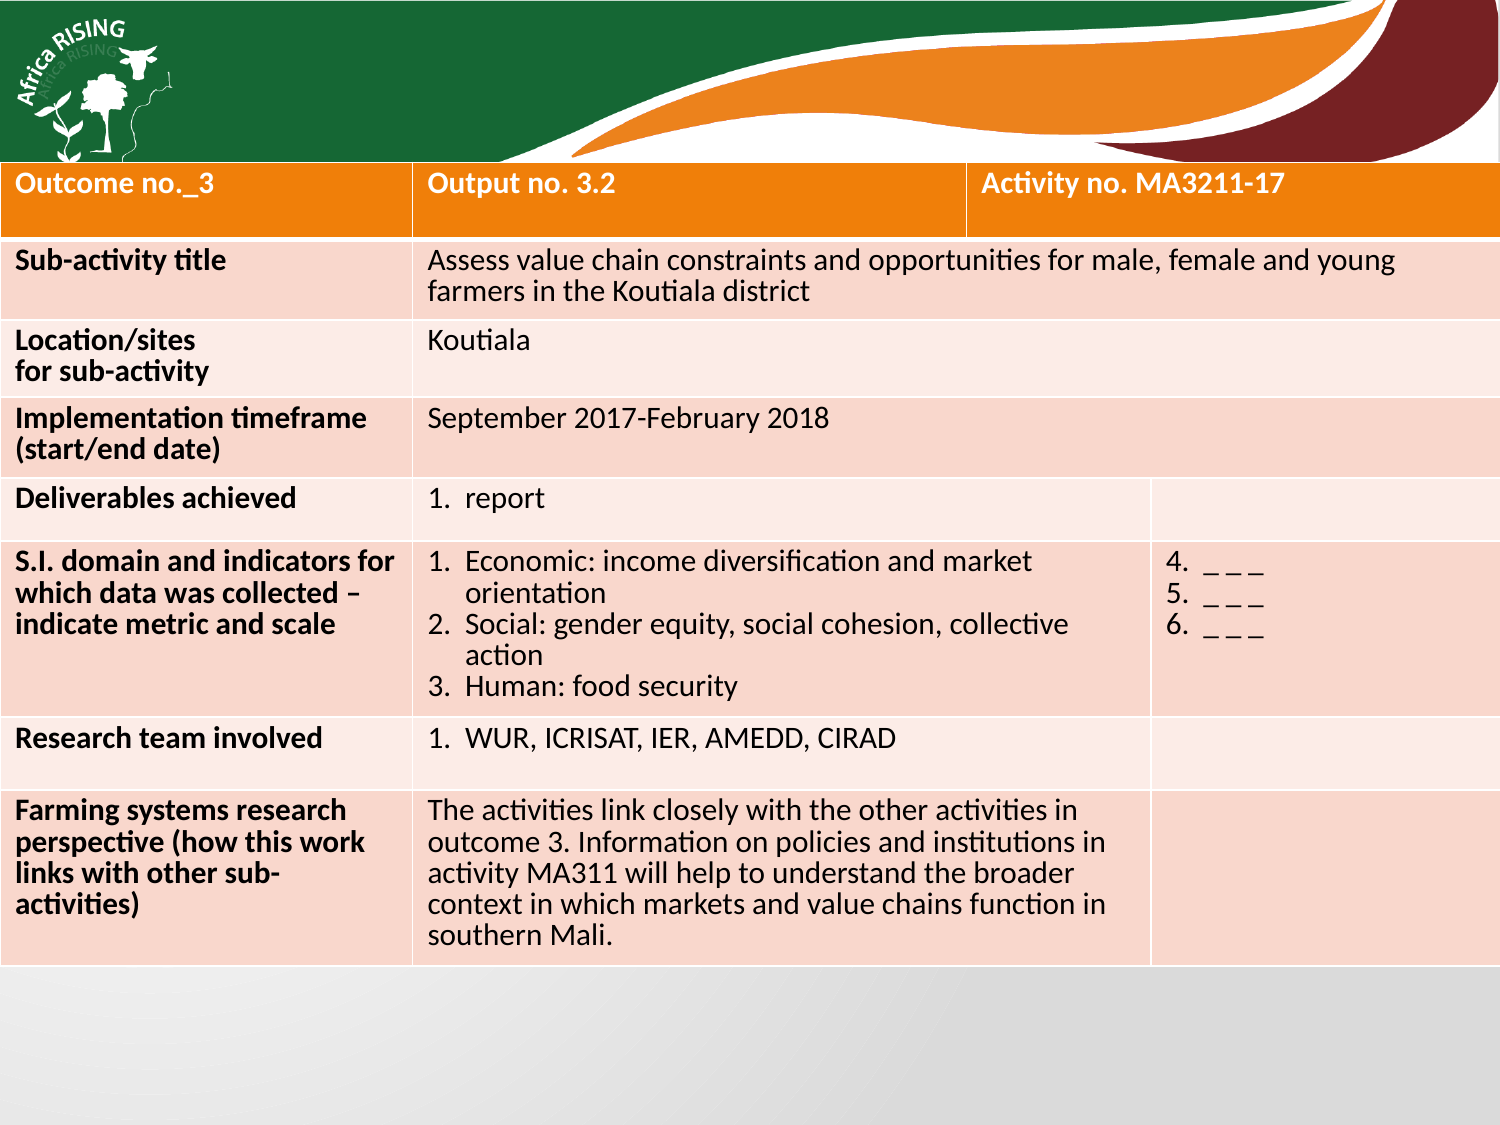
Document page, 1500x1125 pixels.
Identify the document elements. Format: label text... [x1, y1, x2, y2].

table_cell Koutiala [413, 321, 1500, 396]
table_cell The activities link closely with the other activities in outcome 3. Information on policies and institutions in activity MA311 will help to understand the broader context in which markets and value chains function in southern Mali. [413, 791, 1150, 965]
table_cell Sub-activity title [1, 242, 412, 319]
table_cell Deliverables achieved [1, 479, 412, 540]
table_cell [1152, 791, 1500, 965]
table_cell report [413, 479, 1150, 540]
table_cell Location/sites for sub-activity [1, 321, 412, 396]
table_cell [1152, 479, 1500, 540]
picture [0, 0, 1499, 162]
table_header Activity no. MA3211-17 [967, 163, 1500, 237]
table_cell Implementation timeframe (start/end date) [1, 398, 412, 477]
table_cell S.I. domain and indicators for which data was collected – indicate metric and scale [1, 542, 412, 716]
table_header Output no. 3.2 [413, 163, 966, 237]
table_cell Farming systems research perspective (how this work links with other sub-activities) [1, 791, 412, 965]
table_cell Economic: income diversification and market orientation Social: gender equity, social cohesion, collective action Human: food security [413, 542, 1150, 716]
table_cell _ _ _ _ _ _ _ _ _ [1152, 542, 1500, 716]
table_cell Assess value chain constraints and opportunities for male, female and young farmers in the Koutiala district [413, 242, 1500, 319]
table_header Outcome no._3 [1, 163, 412, 237]
table_cell [1152, 718, 1500, 789]
table_cell Research team involved [1, 718, 412, 789]
table_cell September 2017-February 2018 [413, 398, 1500, 477]
table_cell WUR, ICRISAT, IER, AMEDD, CIRAD [413, 718, 1150, 789]
